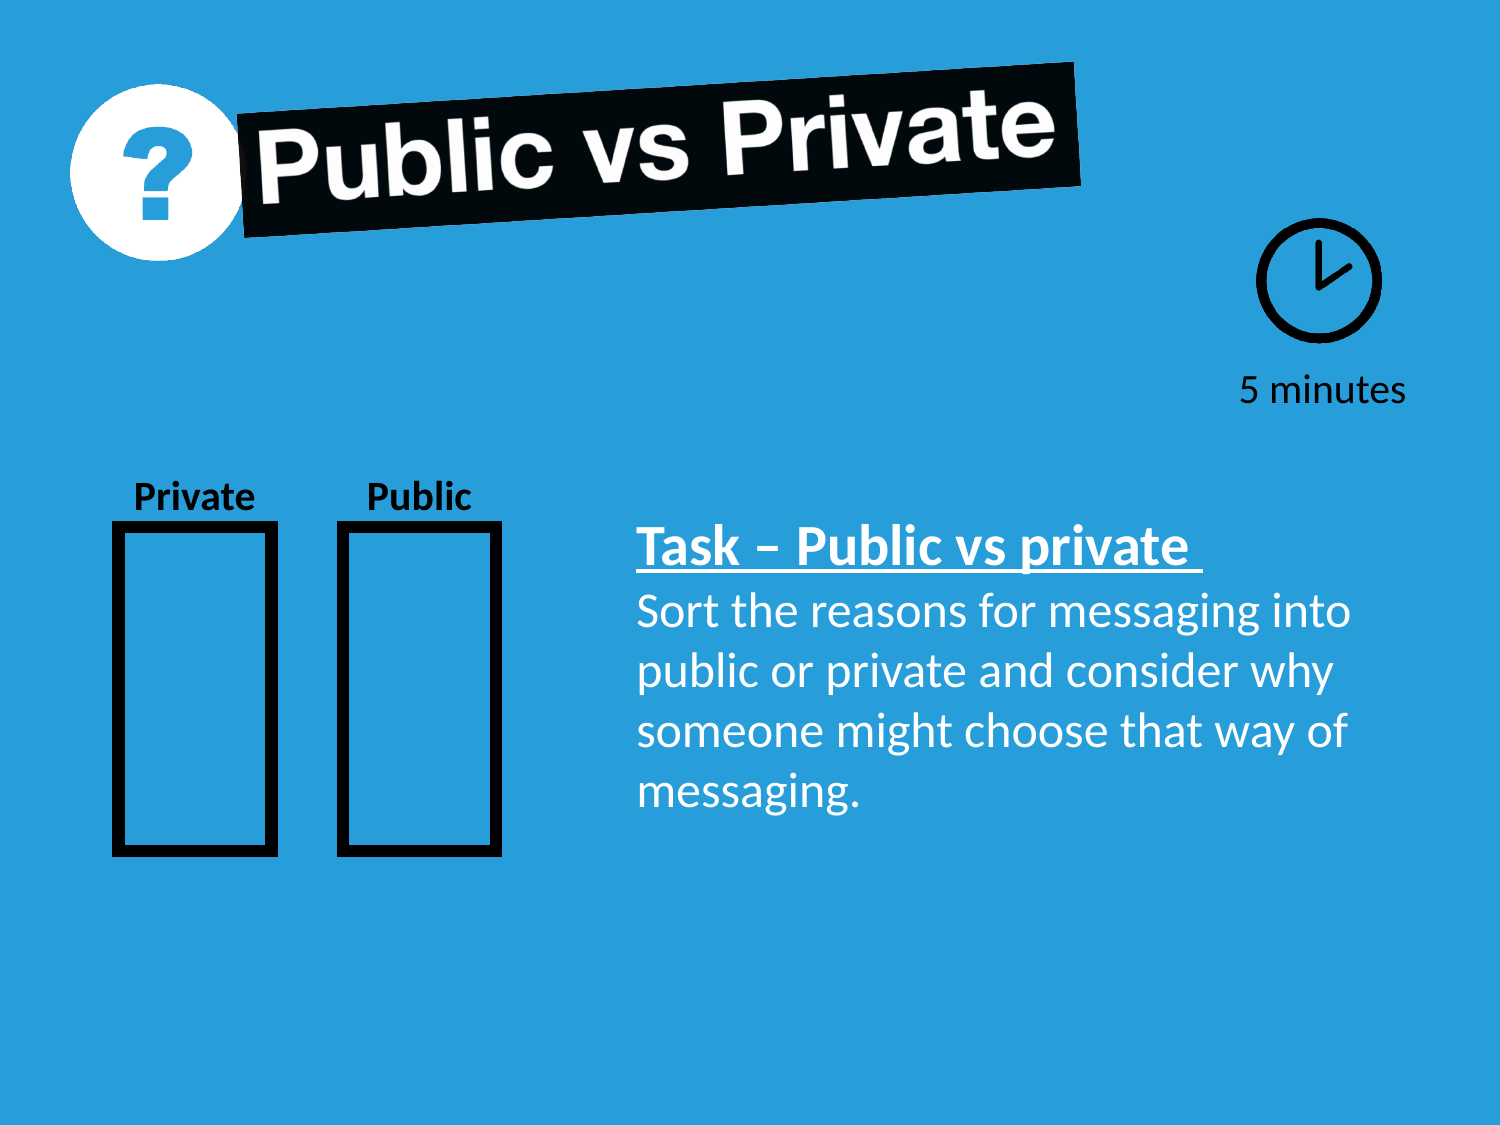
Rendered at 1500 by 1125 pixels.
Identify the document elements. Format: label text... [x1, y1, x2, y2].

text_box [342, 526, 497, 852]
text_box Private [119, 461, 271, 526]
text_box Task – Public vs private Sort the reasons for messaging into public or private and consider why someone might choose that way of messaging. [621, 499, 1423, 895]
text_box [1223, 197, 1453, 421]
text_box [118, 526, 273, 852]
picture [70, 62, 1081, 261]
text_box Public [352, 461, 487, 526]
